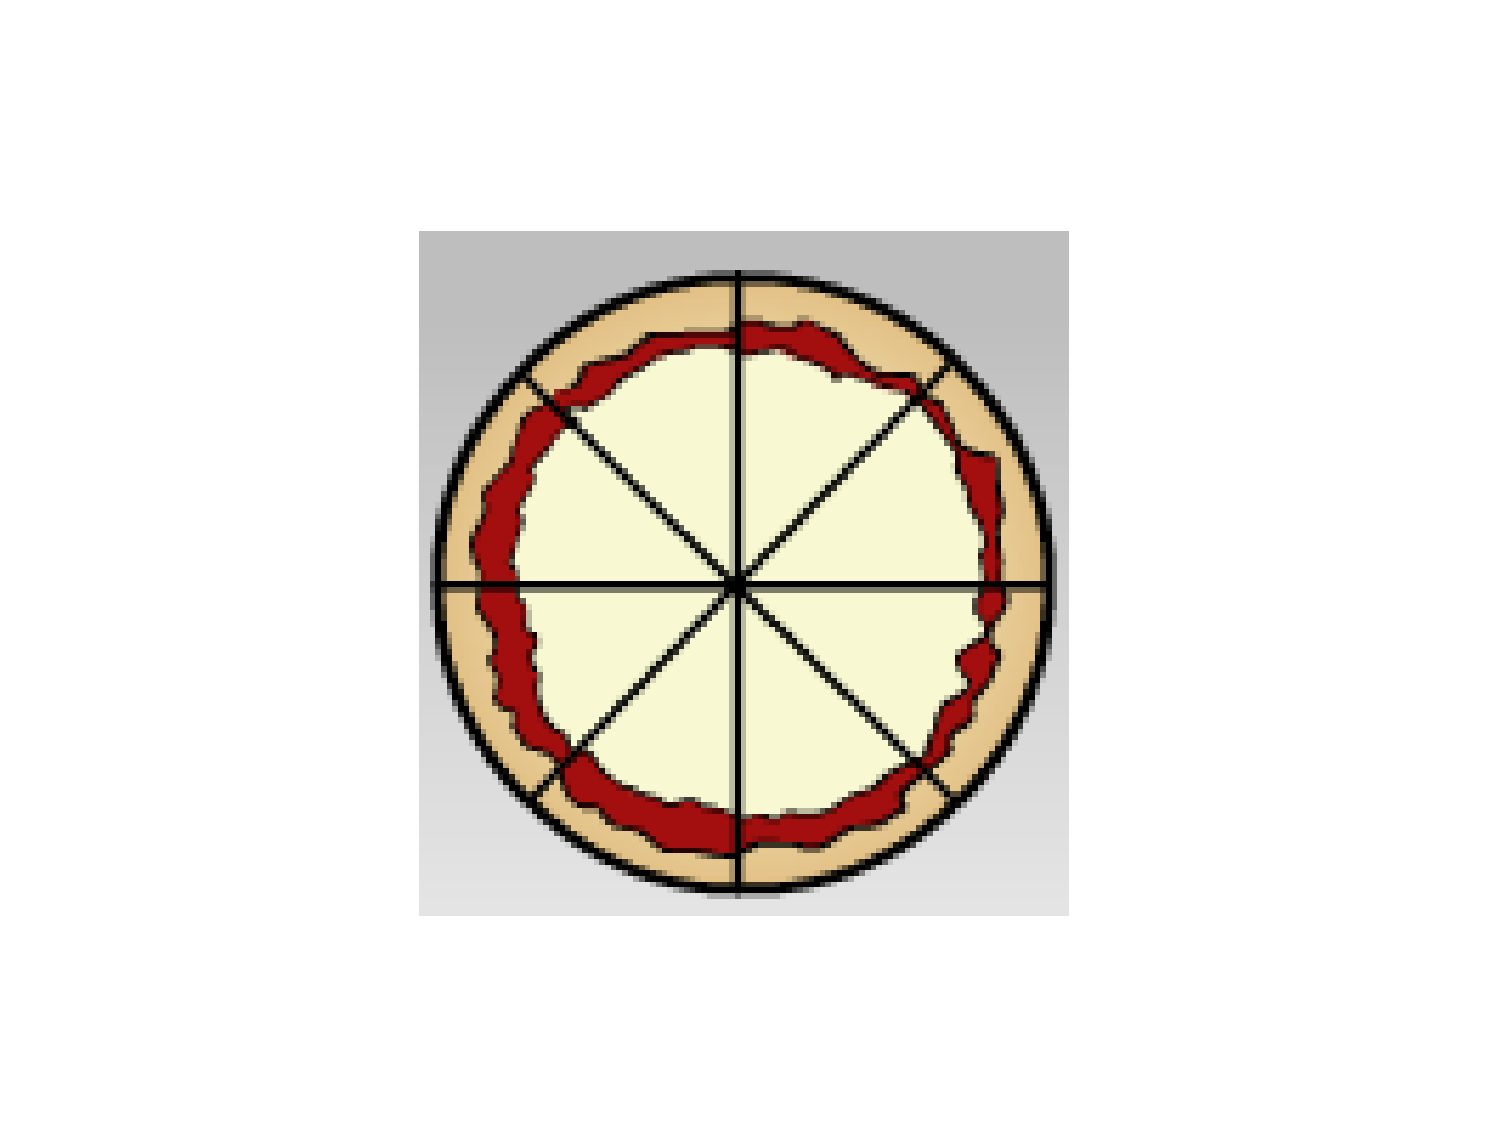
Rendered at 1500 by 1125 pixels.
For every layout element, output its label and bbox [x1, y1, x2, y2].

picture [418, 231, 1069, 916]
